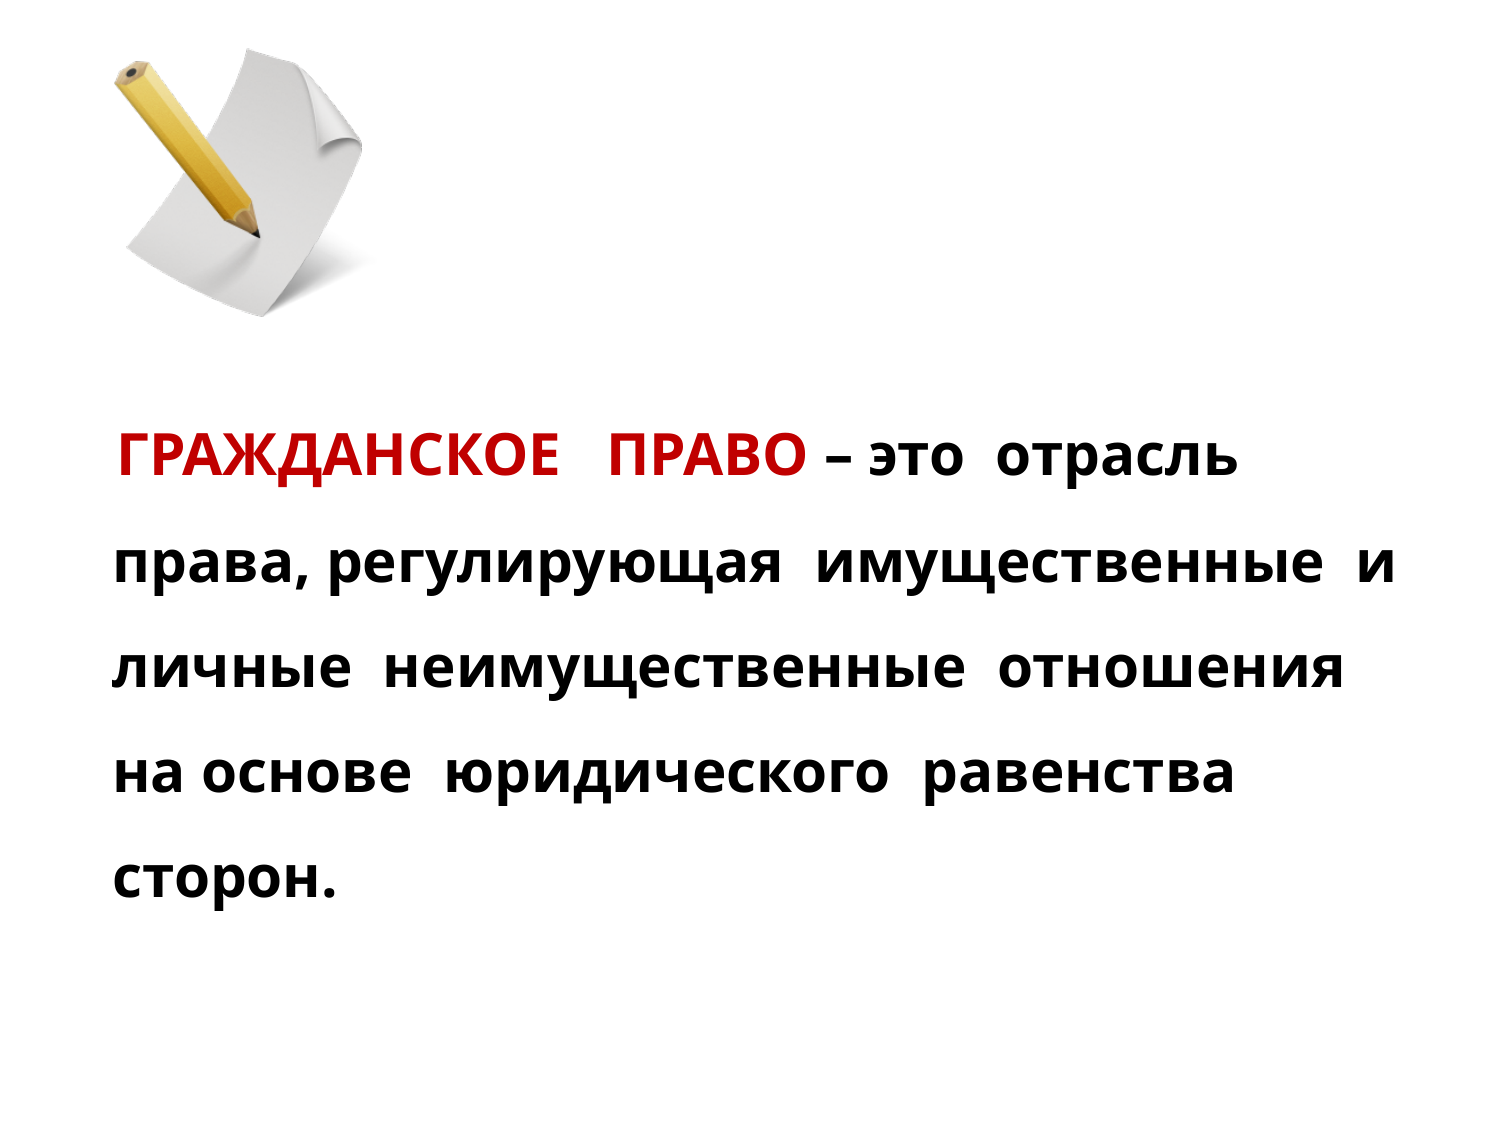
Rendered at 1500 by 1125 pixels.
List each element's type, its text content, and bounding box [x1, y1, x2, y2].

picture [88, 42, 380, 334]
list ГРАЖДАНСКОЕ ПРАВО – это отрасль права, регулирующая имущественные и личные неимущественные отношения на основе юридического равенства сторон. [41, 361, 1459, 1005]
